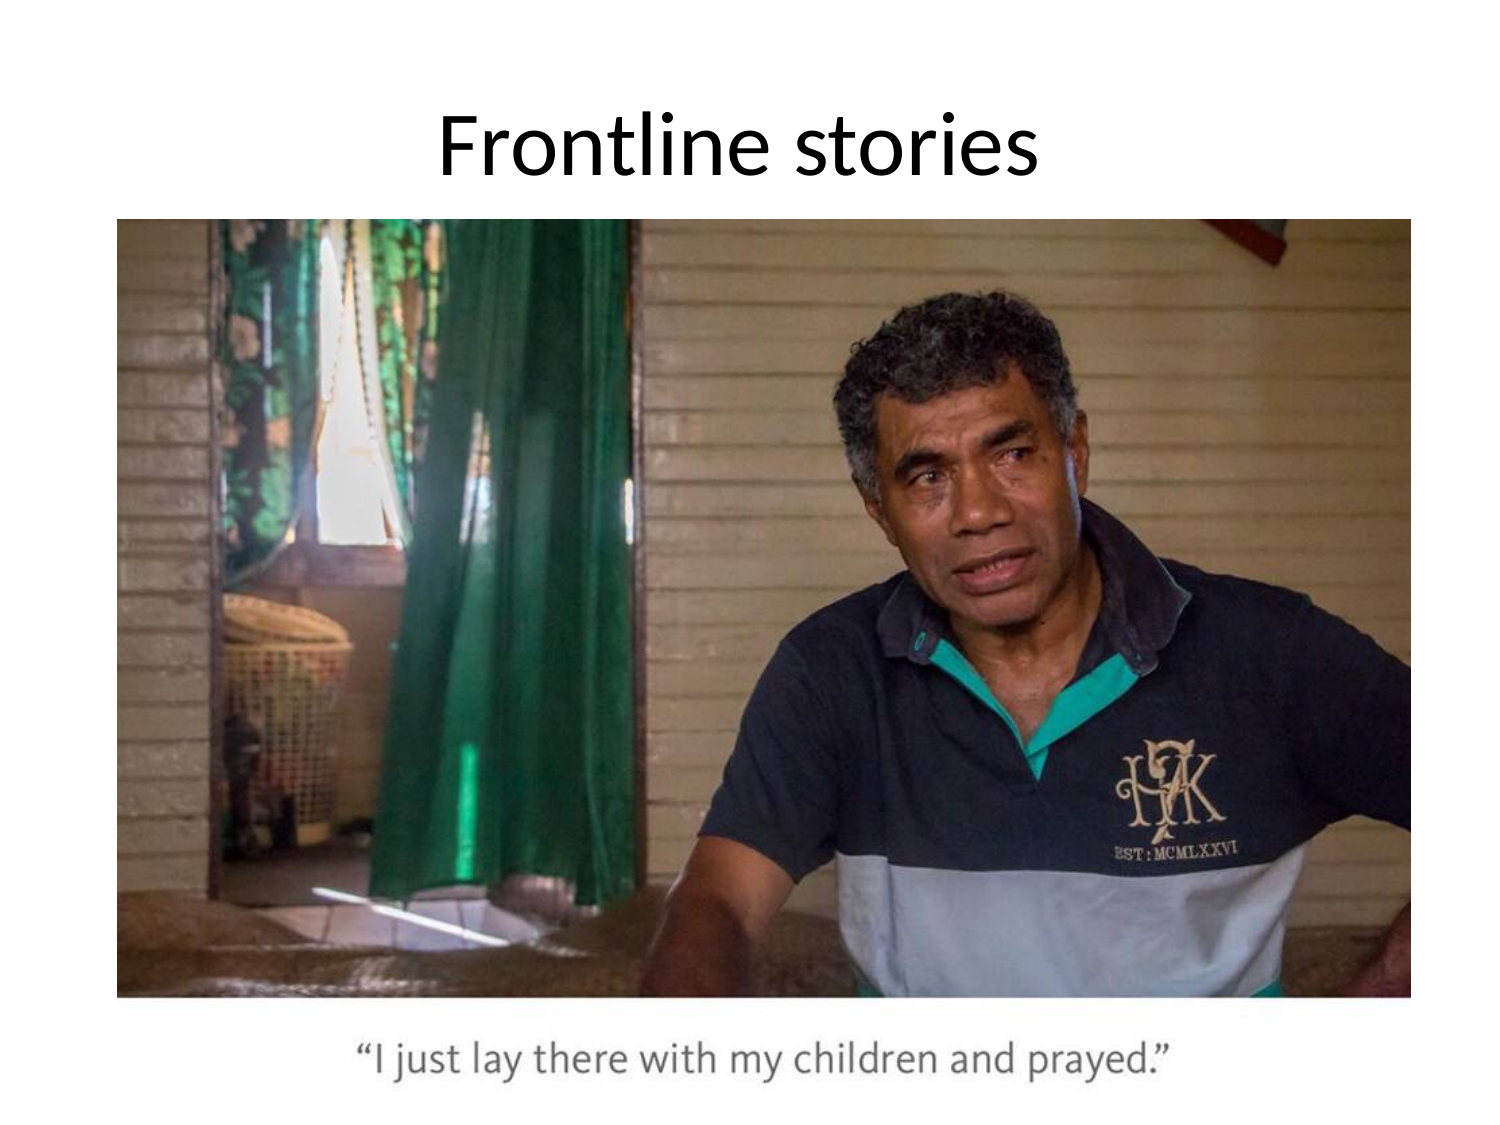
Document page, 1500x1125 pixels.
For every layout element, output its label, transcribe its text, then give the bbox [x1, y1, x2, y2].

picture [116, 219, 1411, 1125]
title Frontline stories [75, 45, 1425, 233]
